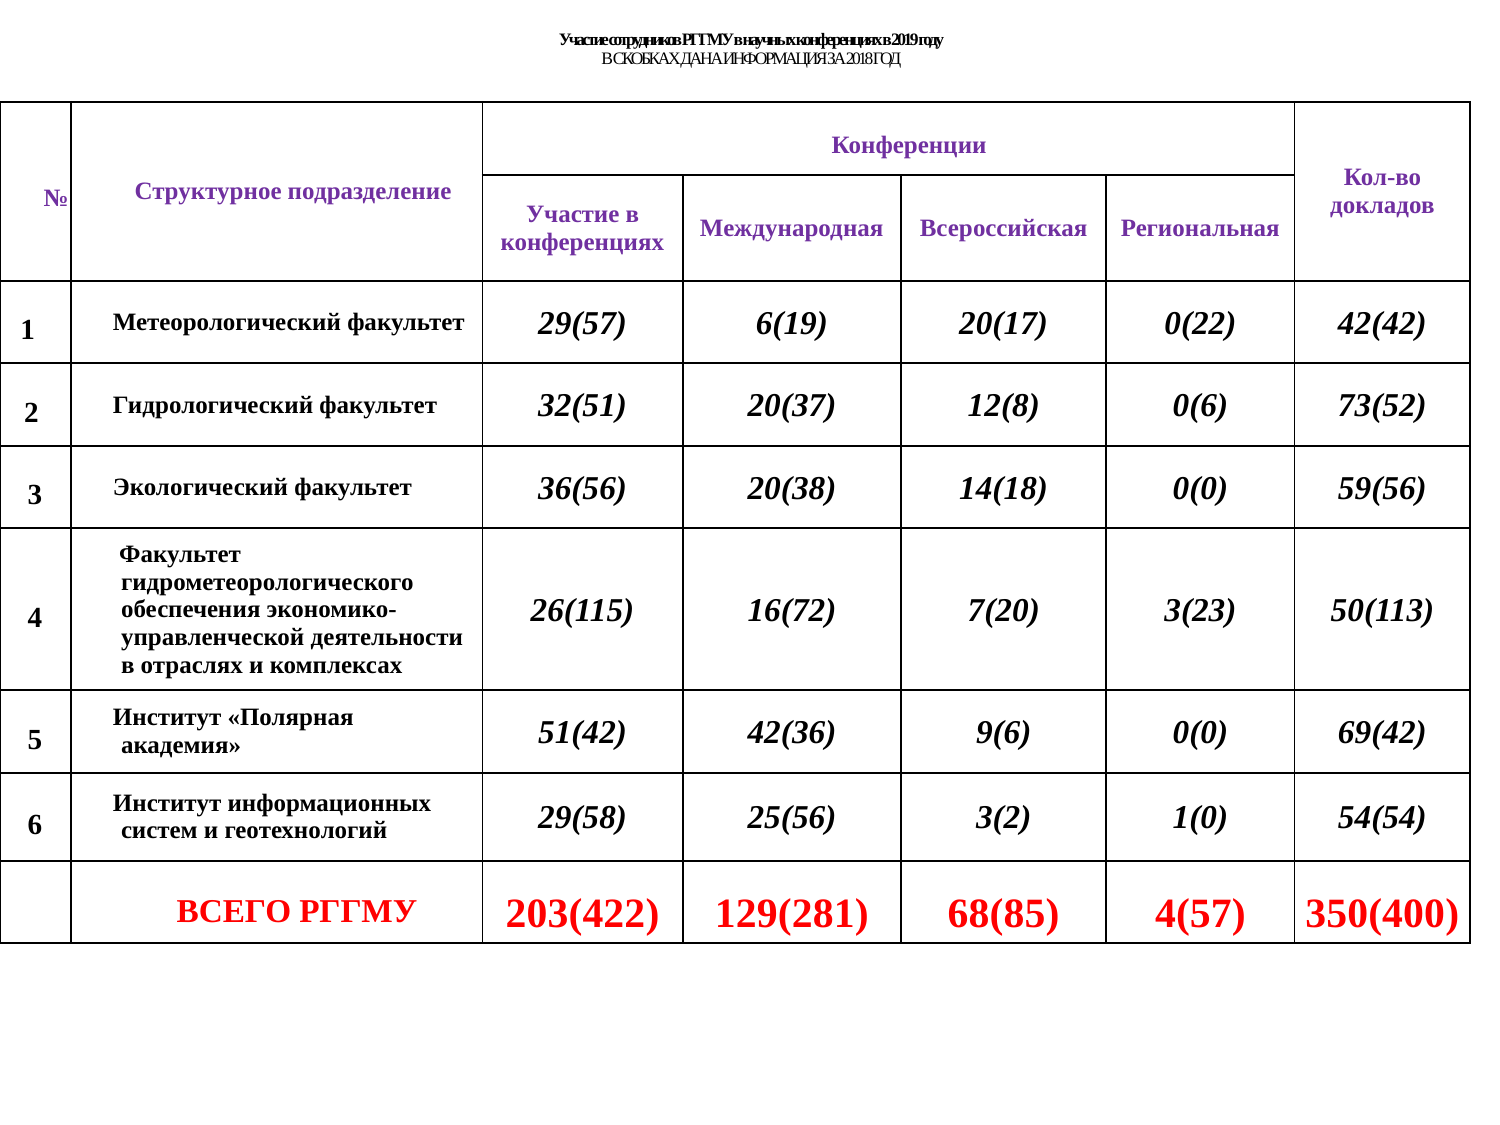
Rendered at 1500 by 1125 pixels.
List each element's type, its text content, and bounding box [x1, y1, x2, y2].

table_cell 29(57) [483, 282, 682, 362]
table_cell Всероссийская [902, 176, 1105, 280]
table_cell 36(56) [483, 447, 682, 527]
table_cell Региональная [1107, 176, 1294, 280]
table_cell 0(0) [1107, 447, 1294, 527]
table_cell Институт «Полярная академия» [72, 691, 482, 772]
table_cell Факультет гидрометеорологического обеспечения экономико-управленческой деятельности в отраслях и комплексах [72, 529, 482, 689]
table_cell 5 [1, 691, 70, 772]
table_cell 69(42) [1295, 691, 1469, 772]
table_cell 29(58) [483, 774, 682, 860]
table_header Конференции [483, 103, 1294, 174]
table_header Структурное подразделение [72, 103, 482, 280]
table_cell Метеорологический факультет [72, 282, 482, 362]
table_cell Институт информационных систем и геотехнологий [72, 774, 482, 860]
table_cell 0(0) [1107, 691, 1294, 772]
table_cell Участие в конференциях [483, 176, 682, 280]
table_cell 4(57) [1107, 862, 1294, 942]
table_cell 20(37) [684, 364, 900, 445]
table_cell 42(36) [684, 691, 900, 772]
table_cell 4 [1, 529, 70, 689]
table_cell 25(56) [684, 774, 900, 860]
table_cell ВСЕГО РГГМУ [72, 862, 482, 942]
table_cell 42(42) [1295, 282, 1469, 362]
table_cell 2 [1, 364, 70, 445]
table_cell 203(422) [483, 862, 682, 942]
table_cell 20(38) [684, 447, 900, 527]
table_cell 3(2) [902, 774, 1105, 860]
table_cell 1(0) [1107, 774, 1294, 860]
table_cell Гидрологический факультет [72, 364, 482, 445]
table_cell 68(85) [902, 862, 1105, 942]
table_cell 51(42) [483, 691, 682, 772]
table_cell 6(19) [684, 282, 900, 362]
table_cell 12(8) [902, 364, 1105, 445]
table_header Кол-во докладов [1295, 103, 1469, 280]
table_cell 3 [1, 447, 70, 527]
table_cell 7(20) [902, 529, 1105, 689]
table_cell Международная [684, 176, 900, 280]
table_cell 0(22) [1107, 282, 1294, 362]
title Участие сотрудников РГГМУ в научных конференциях в 2019 году В СКОБКАХ ДАНА ИНФОРМАЦИЯ ЗА 2018 ГОД [76, 0, 1427, 101]
table_cell [1, 862, 70, 942]
table_cell 20(17) [902, 282, 1105, 362]
table_cell 26(115) [483, 529, 682, 689]
table_cell 59(56) [1295, 447, 1469, 527]
table_cell 1 [1, 282, 70, 362]
table_header № [1, 103, 70, 280]
table_cell 50(113) [1295, 529, 1469, 689]
table_cell 73(52) [1295, 364, 1469, 445]
table_cell 14(18) [902, 447, 1105, 527]
table_cell 129(281) [684, 862, 900, 942]
table_cell 0(6) [1107, 364, 1294, 445]
table_cell 9(6) [902, 691, 1105, 772]
table_cell 350(400) [1295, 862, 1469, 942]
table_cell 6 [1, 774, 70, 860]
table_cell 32(51) [483, 364, 682, 445]
table_cell 3(23) [1107, 529, 1294, 689]
table_cell 16(72) [684, 529, 900, 689]
table_cell 54(54) [1295, 774, 1469, 860]
table_cell Экологический факультет [72, 447, 482, 527]
